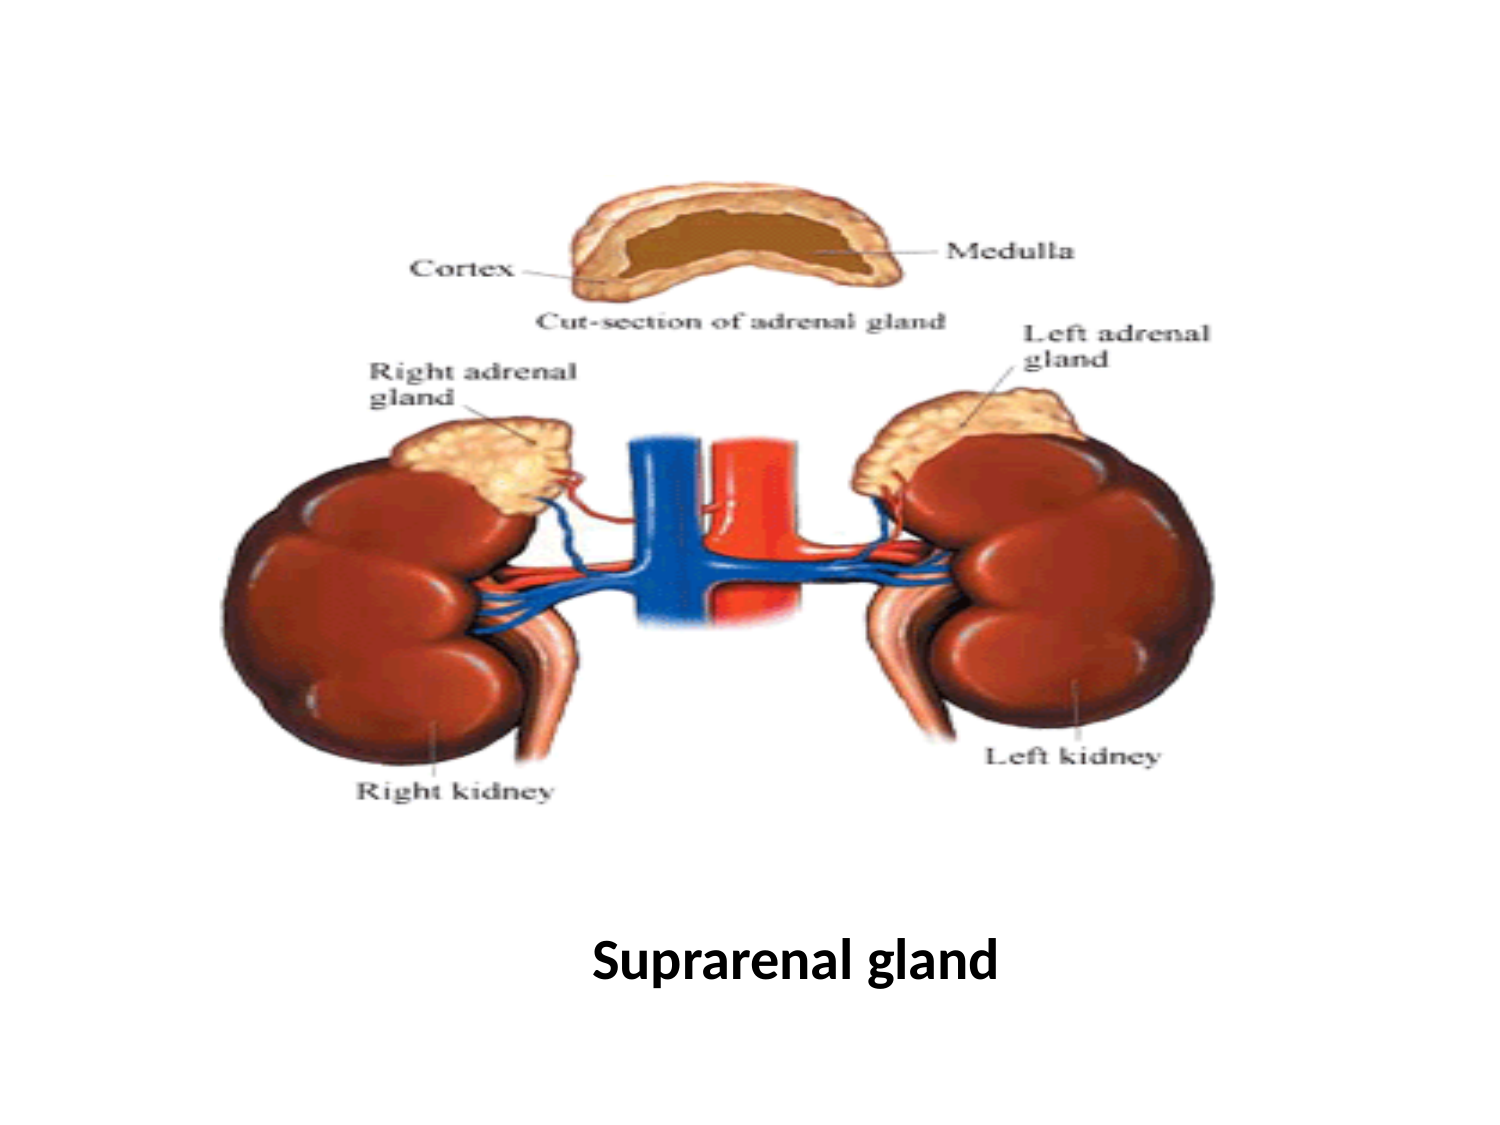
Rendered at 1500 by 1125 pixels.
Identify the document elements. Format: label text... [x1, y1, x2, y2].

text_box Suprarenal gland [577, 914, 1015, 999]
picture [218, 174, 1223, 809]
